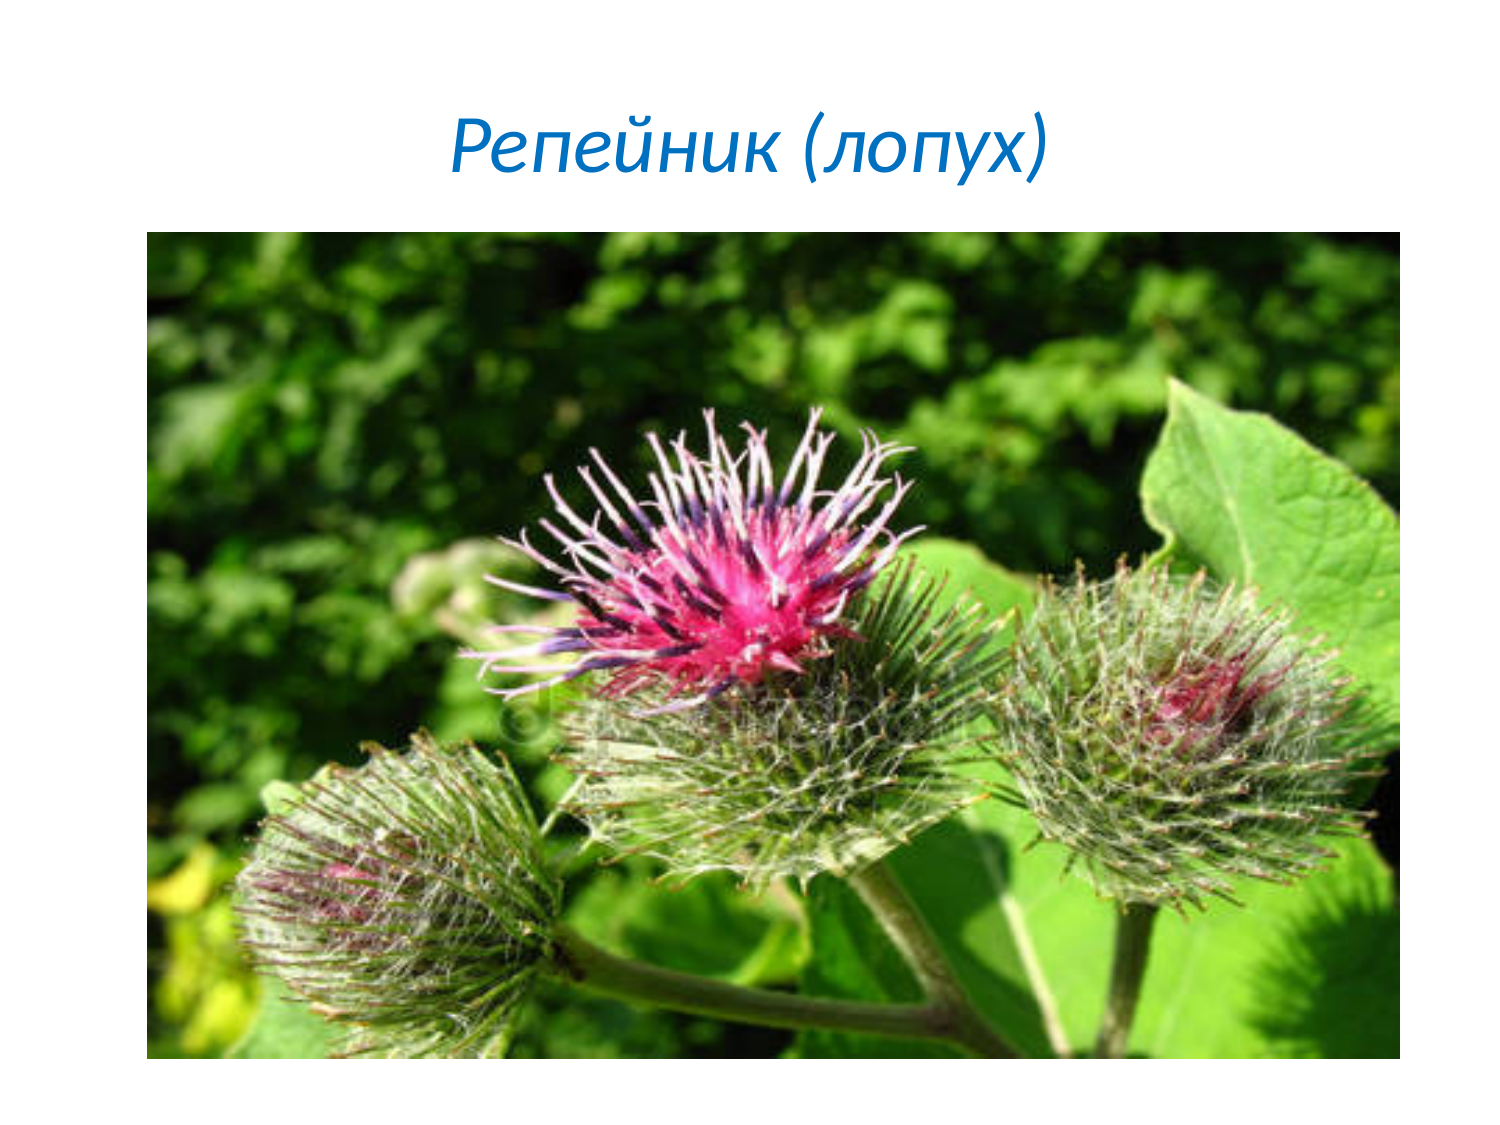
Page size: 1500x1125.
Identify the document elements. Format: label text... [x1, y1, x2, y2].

title Репейник (лопух) [75, 45, 1425, 233]
picture [147, 232, 1400, 1059]
